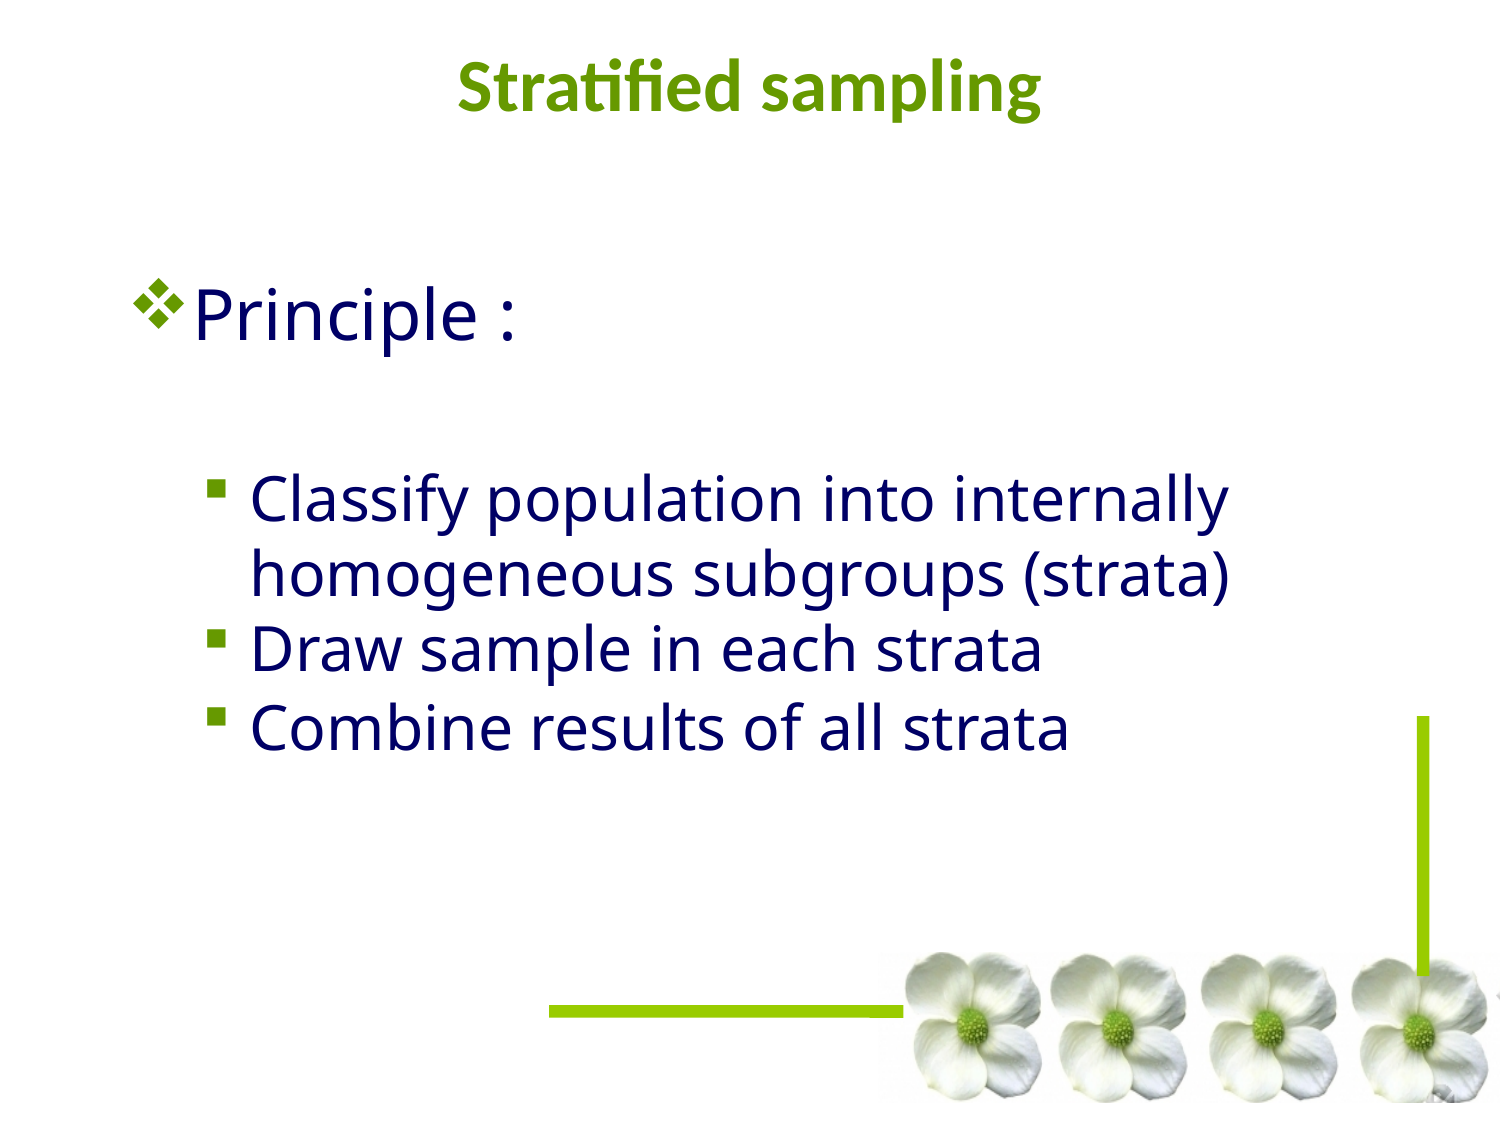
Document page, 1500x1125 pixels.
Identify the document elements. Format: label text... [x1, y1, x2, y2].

list Principle : Classify population into internally homogeneous subgroups (strata) Draw sample in each strata Combine results of all strata [112, 262, 1388, 938]
picture [878, 952, 1500, 1103]
title Stratified sampling [112, 0, 1388, 176]
